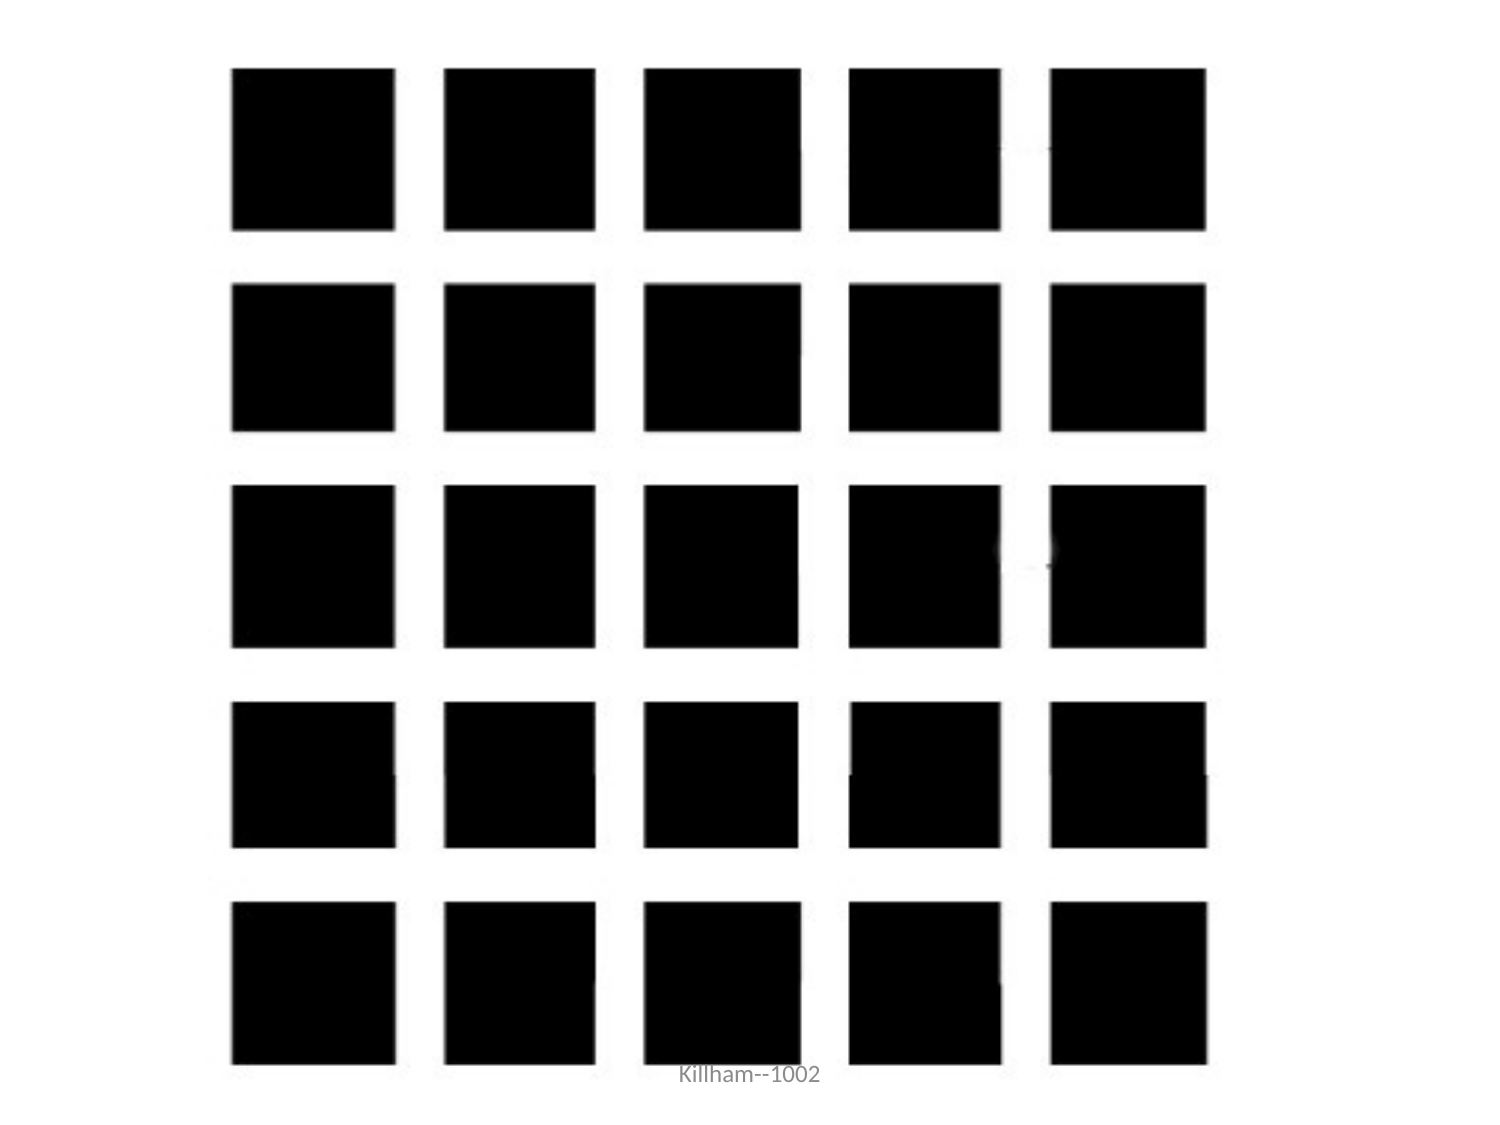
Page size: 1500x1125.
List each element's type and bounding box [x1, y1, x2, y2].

picture [163, 0, 1289, 1125]
